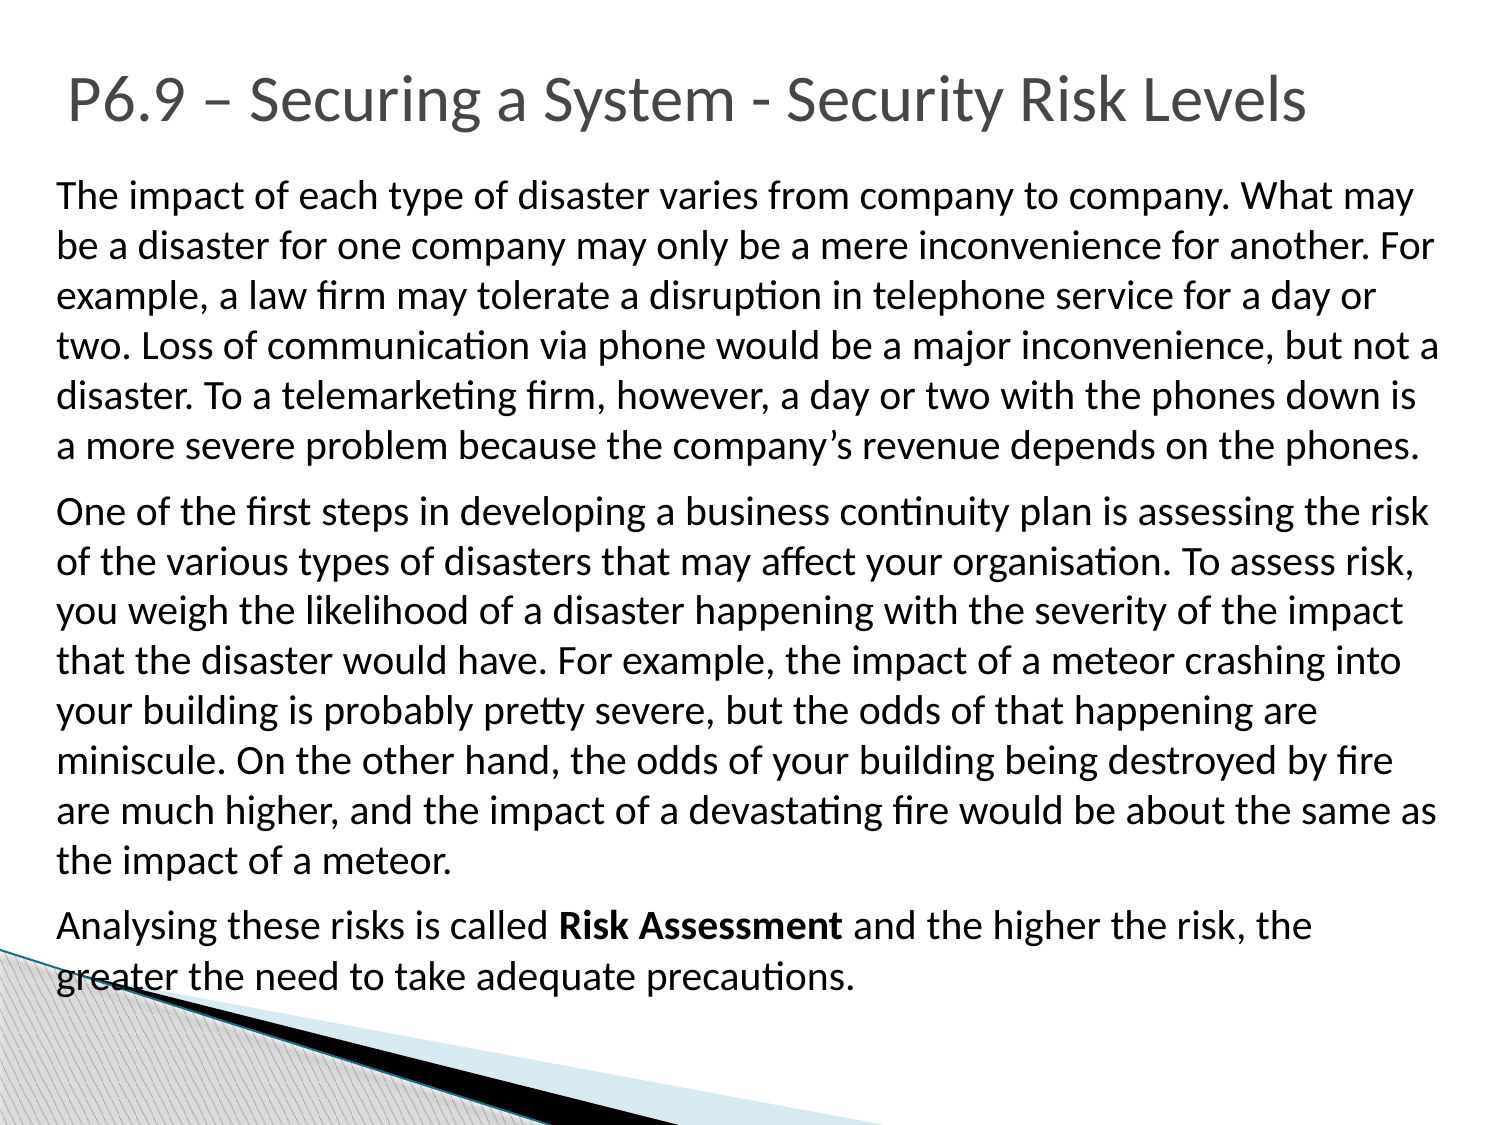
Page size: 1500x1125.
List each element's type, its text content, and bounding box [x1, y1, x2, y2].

title P6.9 – Securing a System - Security Risk Levels [53, 30, 1459, 159]
list The impact of each type of disaster varies from company to company. What may be a disaster for one company may only be a mere inconvenience for another. For example, a law firm may tolerate a disruption in telephone service for a day or two. Loss of communication via phone would be a major inconvenience, but not a disaster. To a telemarketing firm, however, a day or two with the phones down is a more severe problem because the company’s revenue depends on the phones. One of the first steps in developing a business continuity plan is assessing the risk of the various types of disasters that may affect your organisation. To assess risk, you weigh the likelihood of a disaster happening with the severity of the impact that the disaster would have. For example, the impact of a meteor crashing into your building is probably pretty severe, but the odds of that happening are miniscule. On the other hand, the odds of your building being destroyed by fire are much higher, and the impact of a devastating fire would be about the same as the impact of a meteor. Analysing these risks is called Risk Assessment and the higher the risk, the greater the need to take adequate precautions. [41, 160, 1459, 1047]
